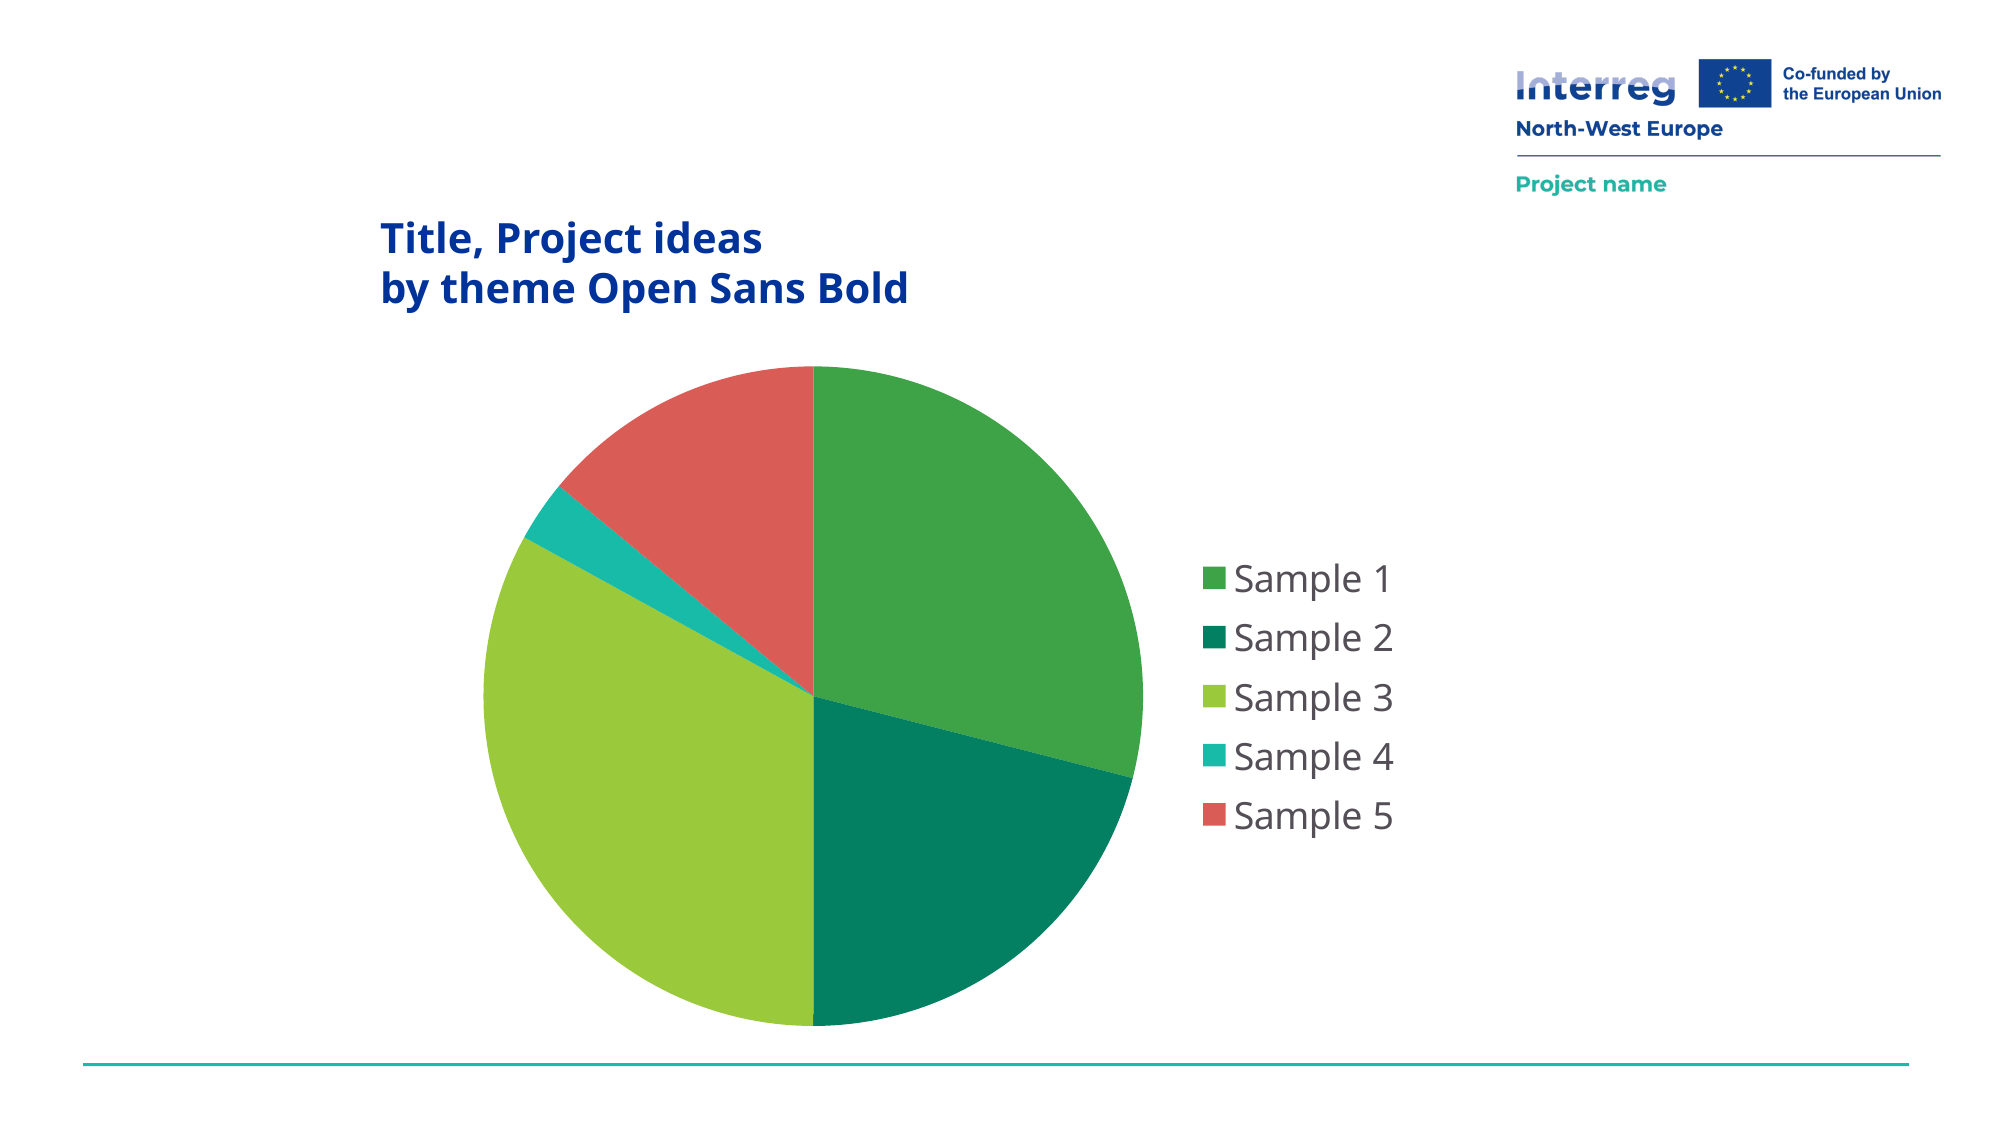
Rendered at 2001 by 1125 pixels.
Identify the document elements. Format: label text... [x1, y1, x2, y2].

text_box Title, Project ideas by theme Open Sans Bold [365, 204, 1109, 352]
picture [1458, 0, 2000, 251]
chart [435, 352, 1420, 1040]
